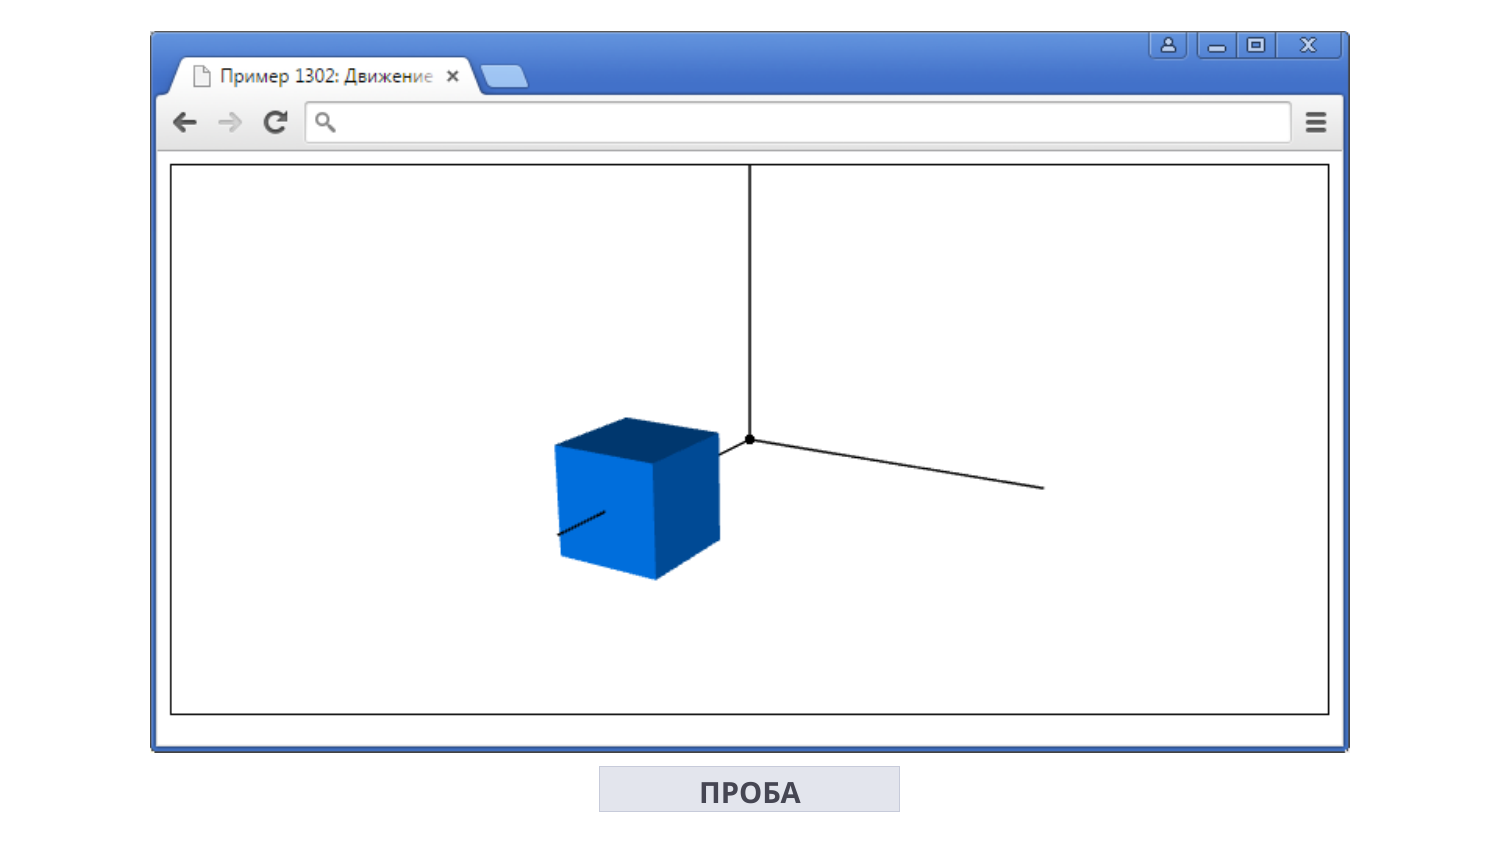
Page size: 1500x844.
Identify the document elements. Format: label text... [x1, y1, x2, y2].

text_box ПРОБА [599, 766, 900, 812]
picture [149, 31, 1351, 753]
